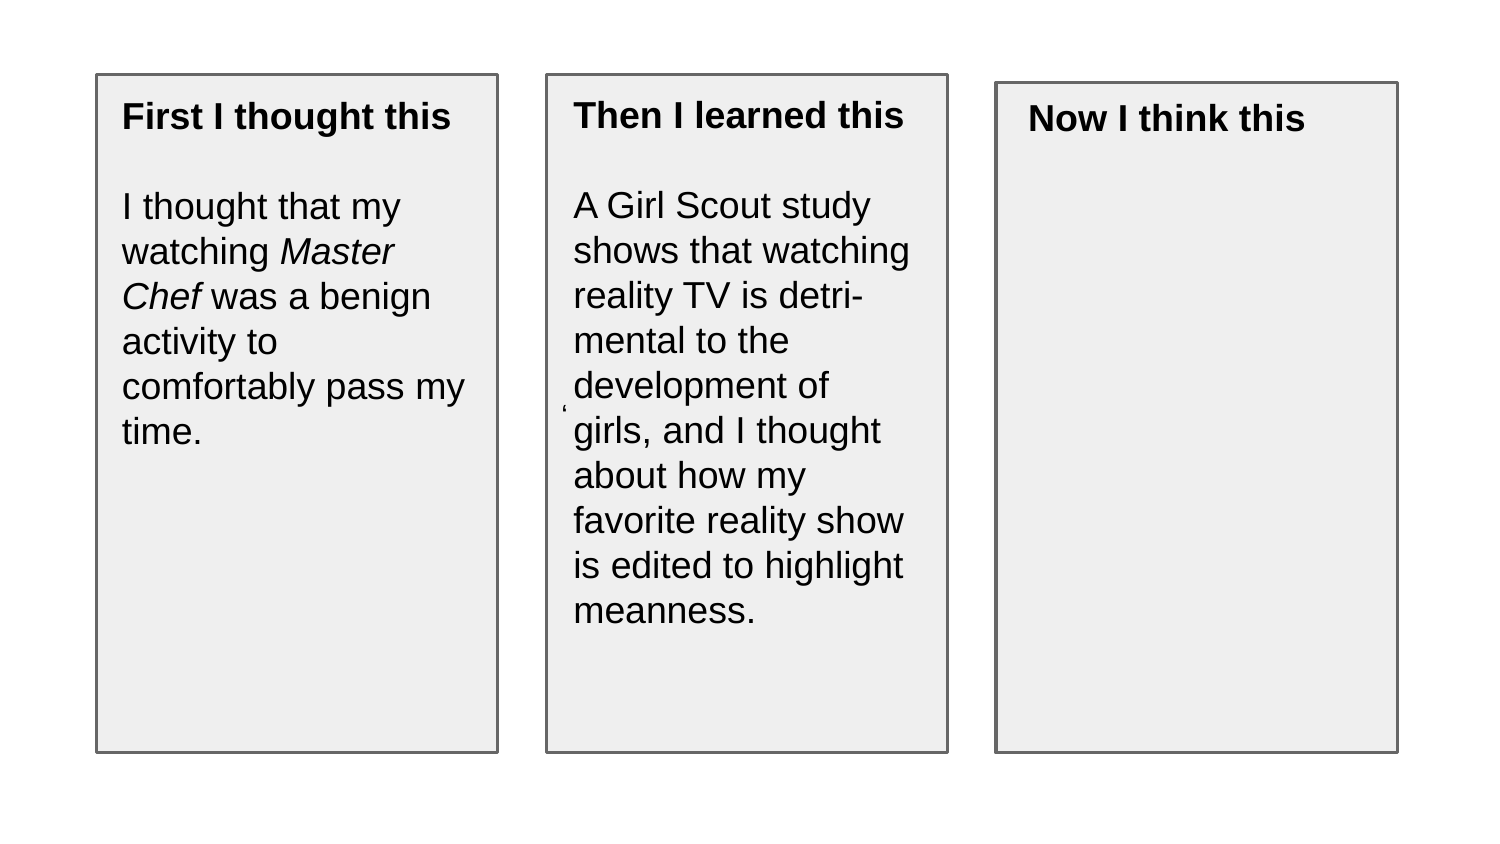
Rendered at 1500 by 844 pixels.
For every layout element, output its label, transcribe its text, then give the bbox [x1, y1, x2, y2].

text_box [996, 82, 1398, 753]
text_box Now I think this [1013, 79, 1381, 141]
text_box First I thought this I thought that my watching Master Chef was a benign activity to comfortably pass my time. [106, 77, 487, 189]
text_box ‘ [546, 74, 948, 753]
text_box Then I learned this A Girl Scout study shows that watching reality TV is detri- mental to the development of girls, and I thought about how my favorite reality show is edited to highlight meanness. [558, 75, 932, 144]
text_box [96, 74, 498, 753]
